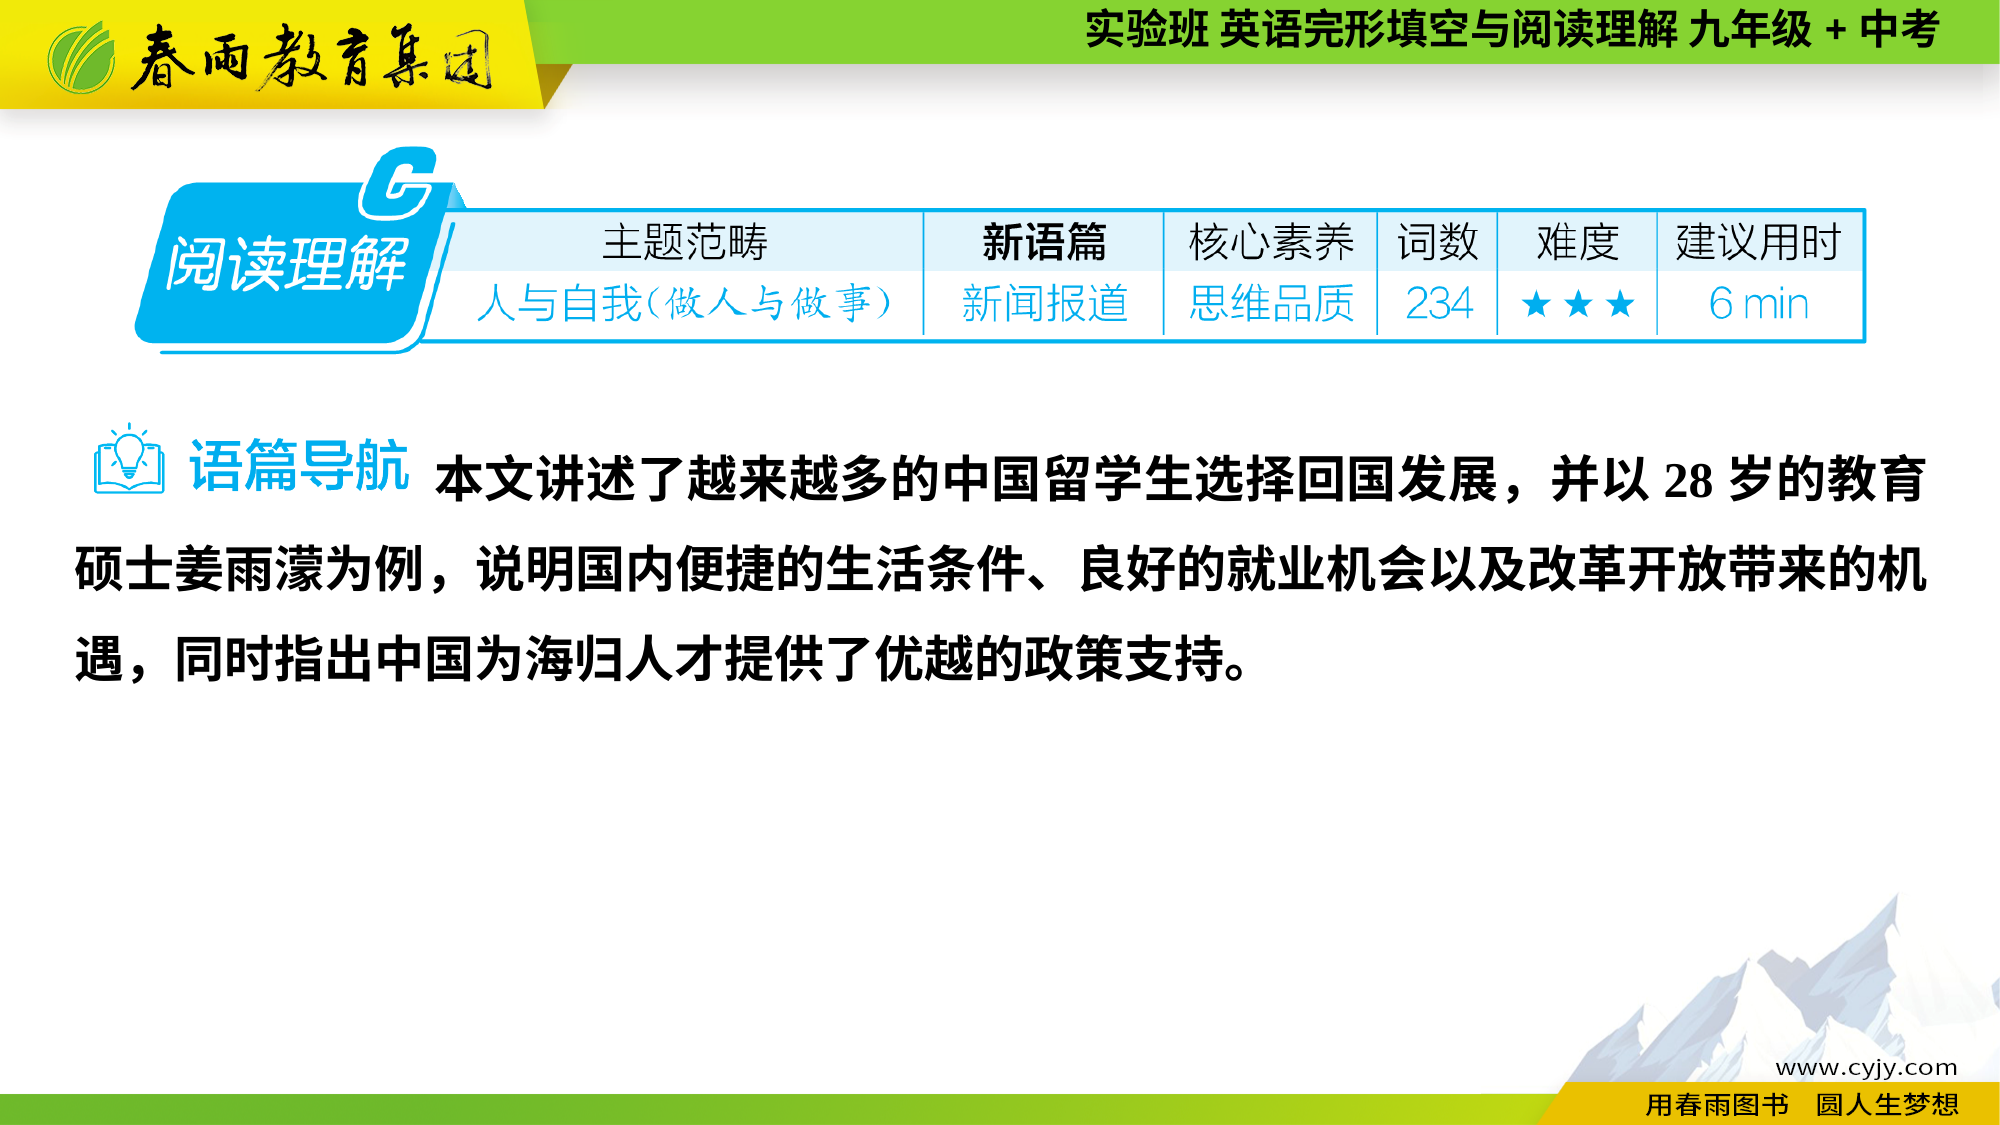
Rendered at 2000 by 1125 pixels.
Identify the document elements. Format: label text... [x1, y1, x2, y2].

picture [0, 0, 2000, 1125]
list 本文讲述了越来越多的中国留学生选择回国发展，并以28岁的教育硕士姜雨濛为例，说明国内便捷的生活条件、良好的就业机会以及改革开放带来的机遇，同时指出中国为海归人才提供了优越的政策支持。 [59, 410, 1944, 687]
